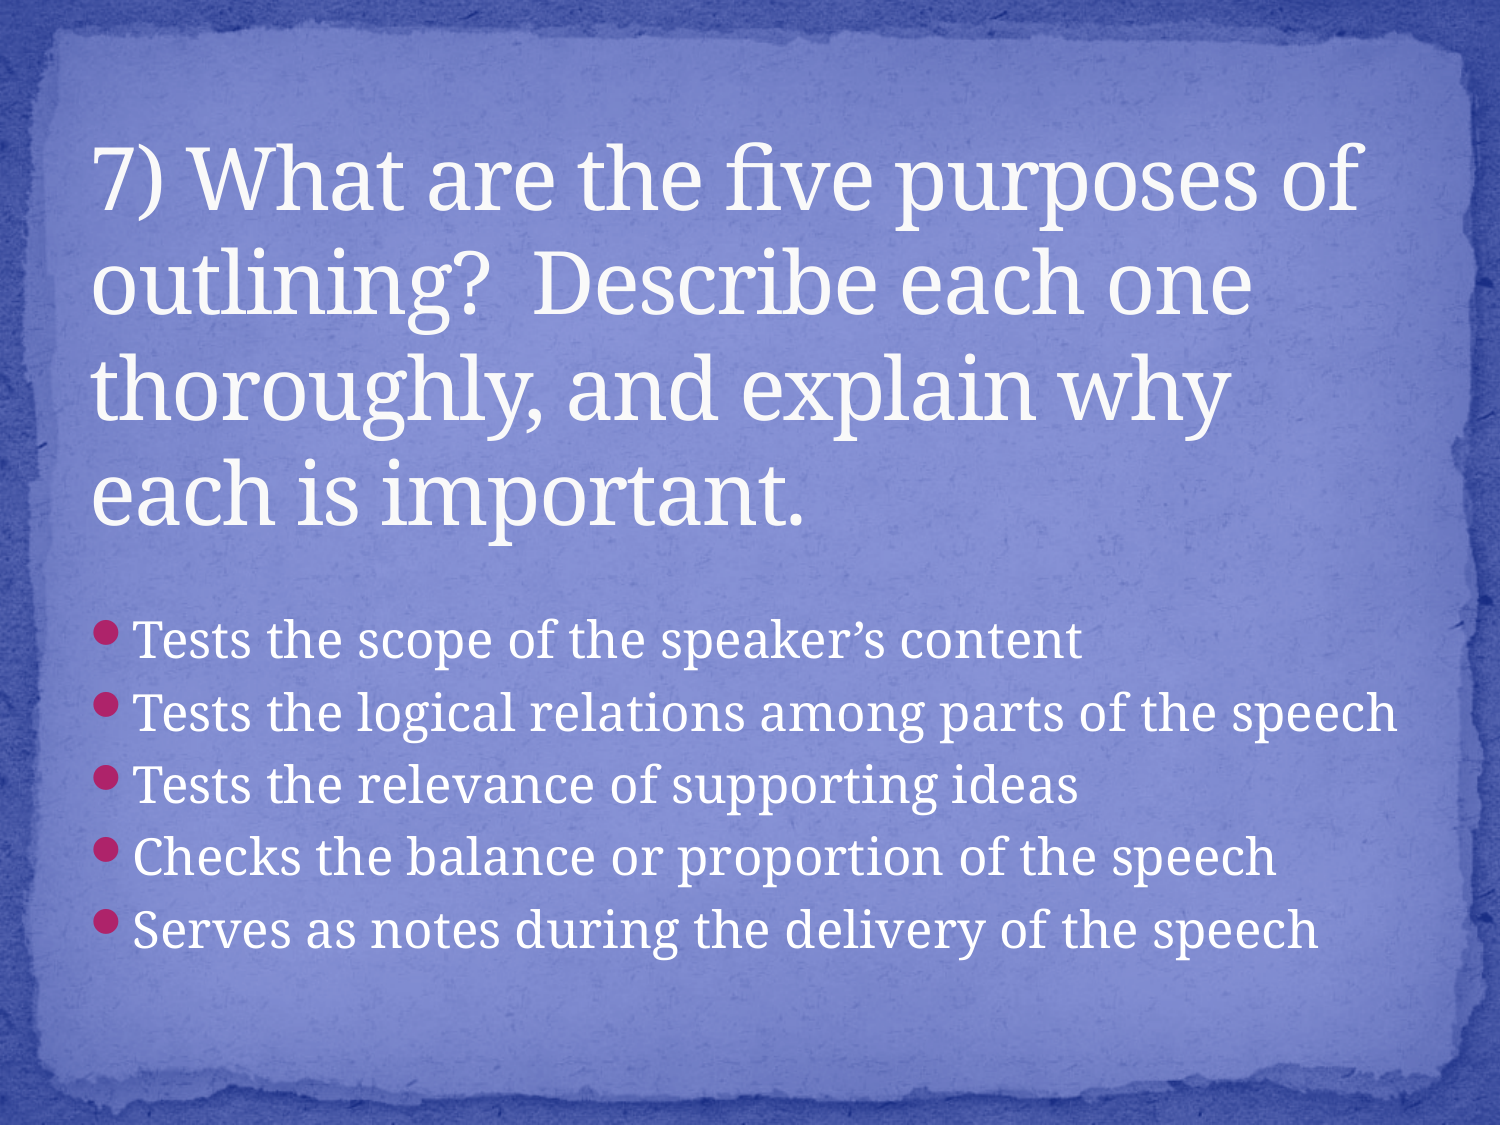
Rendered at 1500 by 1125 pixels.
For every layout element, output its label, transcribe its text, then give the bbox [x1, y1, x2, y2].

title 7) What are the five purposes of outlining? Describe each one thoroughly, and explain why each is important. [74, 45, 1425, 550]
list Tests the scope of the speaker’s content Tests the logical relations among parts of the speech Tests the relevance of supporting ideas Checks the balance or proportion of the speech Serves as notes during the delivery of the speech [75, 600, 1425, 1005]
